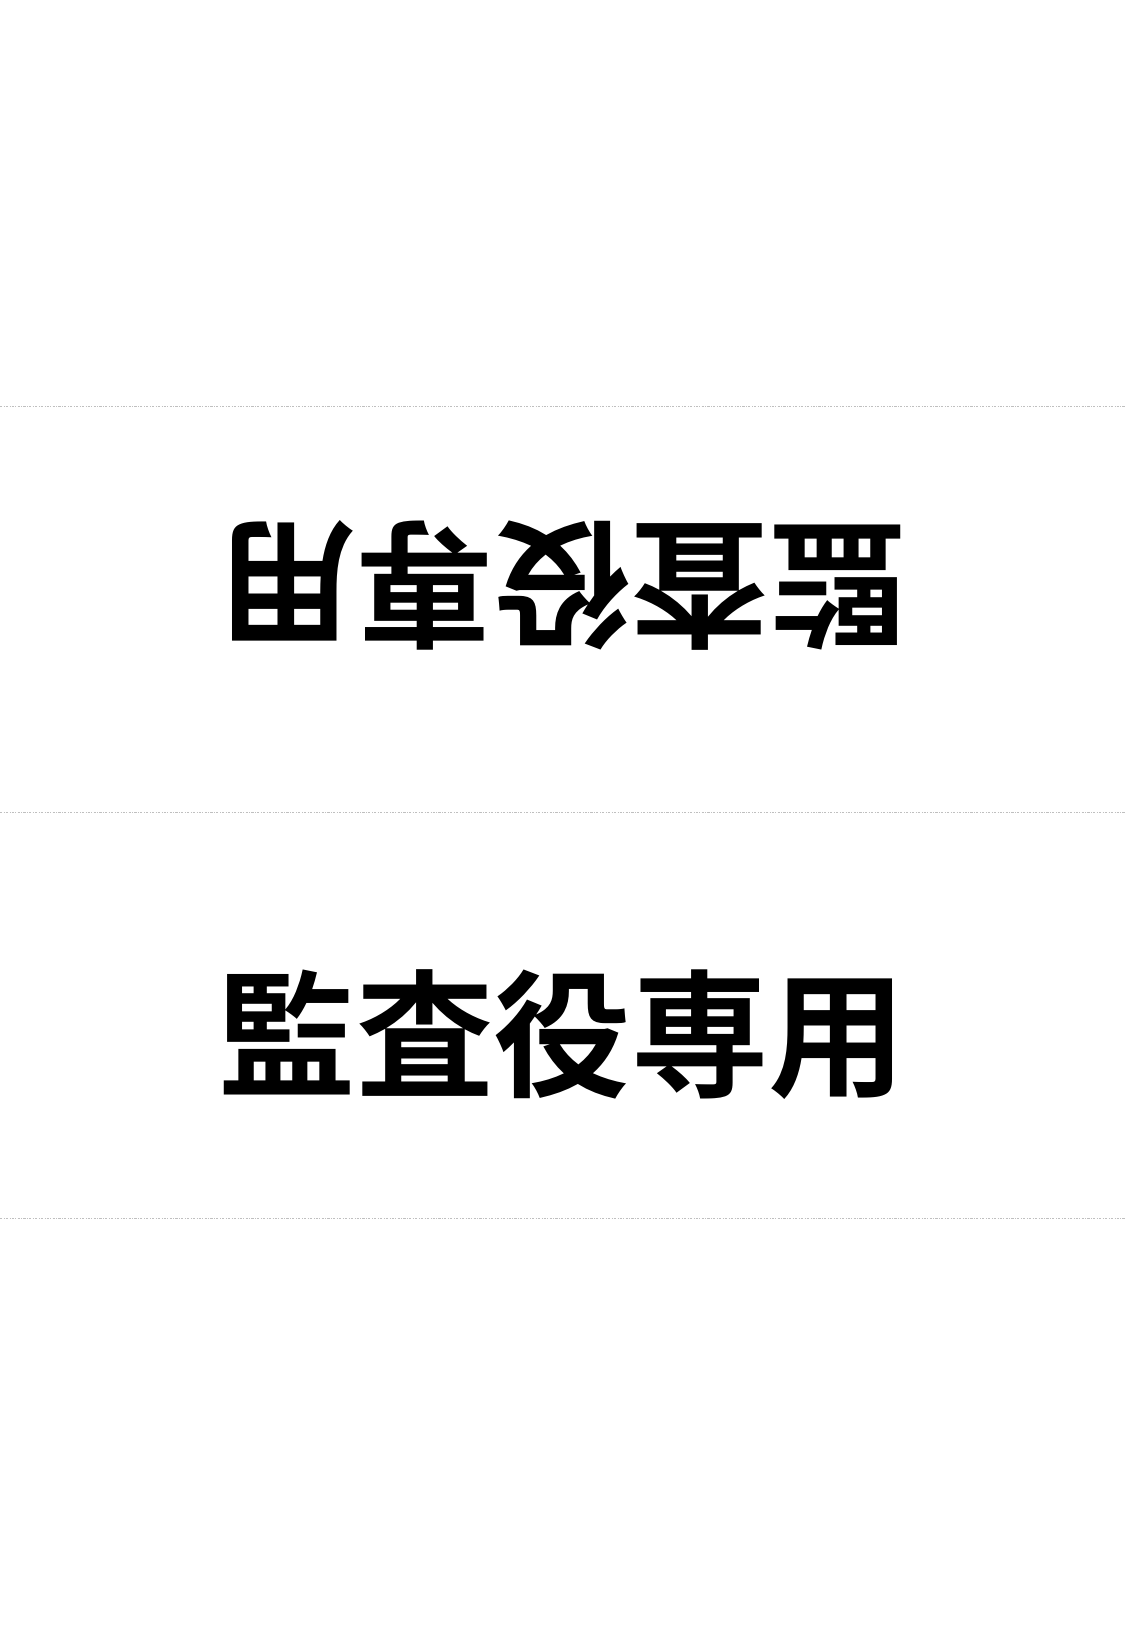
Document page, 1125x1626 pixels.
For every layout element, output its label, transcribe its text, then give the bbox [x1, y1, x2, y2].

text_box 監査役専用 [203, 941, 922, 1122]
text_box 監査役専用 [204, 498, 922, 679]
